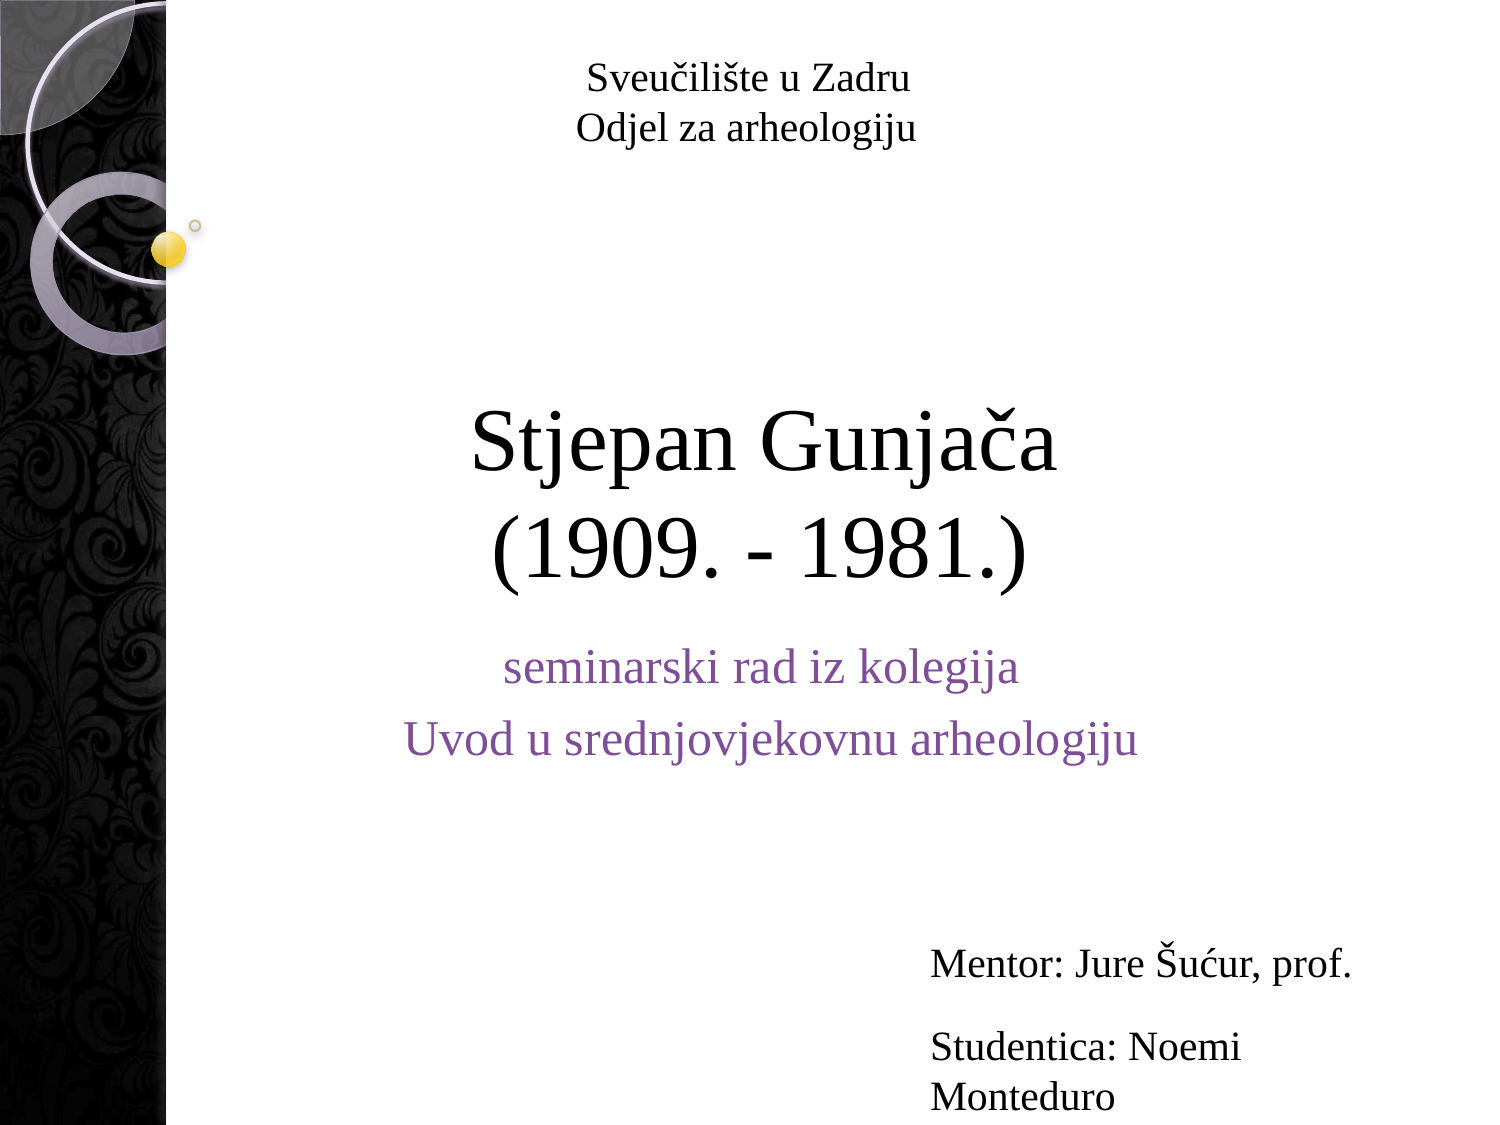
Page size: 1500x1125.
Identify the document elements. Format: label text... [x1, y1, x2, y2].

text_box Studentica: Noemi Monteduro [915, 1011, 1453, 1125]
title Stjepan Gunjača (1909. - 1981.) [454, 361, 1164, 603]
picture [0, 134, 166, 1125]
picture [53, 240, 161, 332]
subtitle seminarski rad iz kolegija Uvod u srednjovjekovnu arheologiju [371, 633, 1211, 799]
text_box Sveučilište u Zadru Odjel za arheologiju [561, 42, 939, 158]
text_box Mentor: Jure Šućur, prof. [915, 928, 1424, 994]
picture [62, 195, 161, 280]
picture [32, 13, 161, 207]
picture [136, 0, 166, 4]
